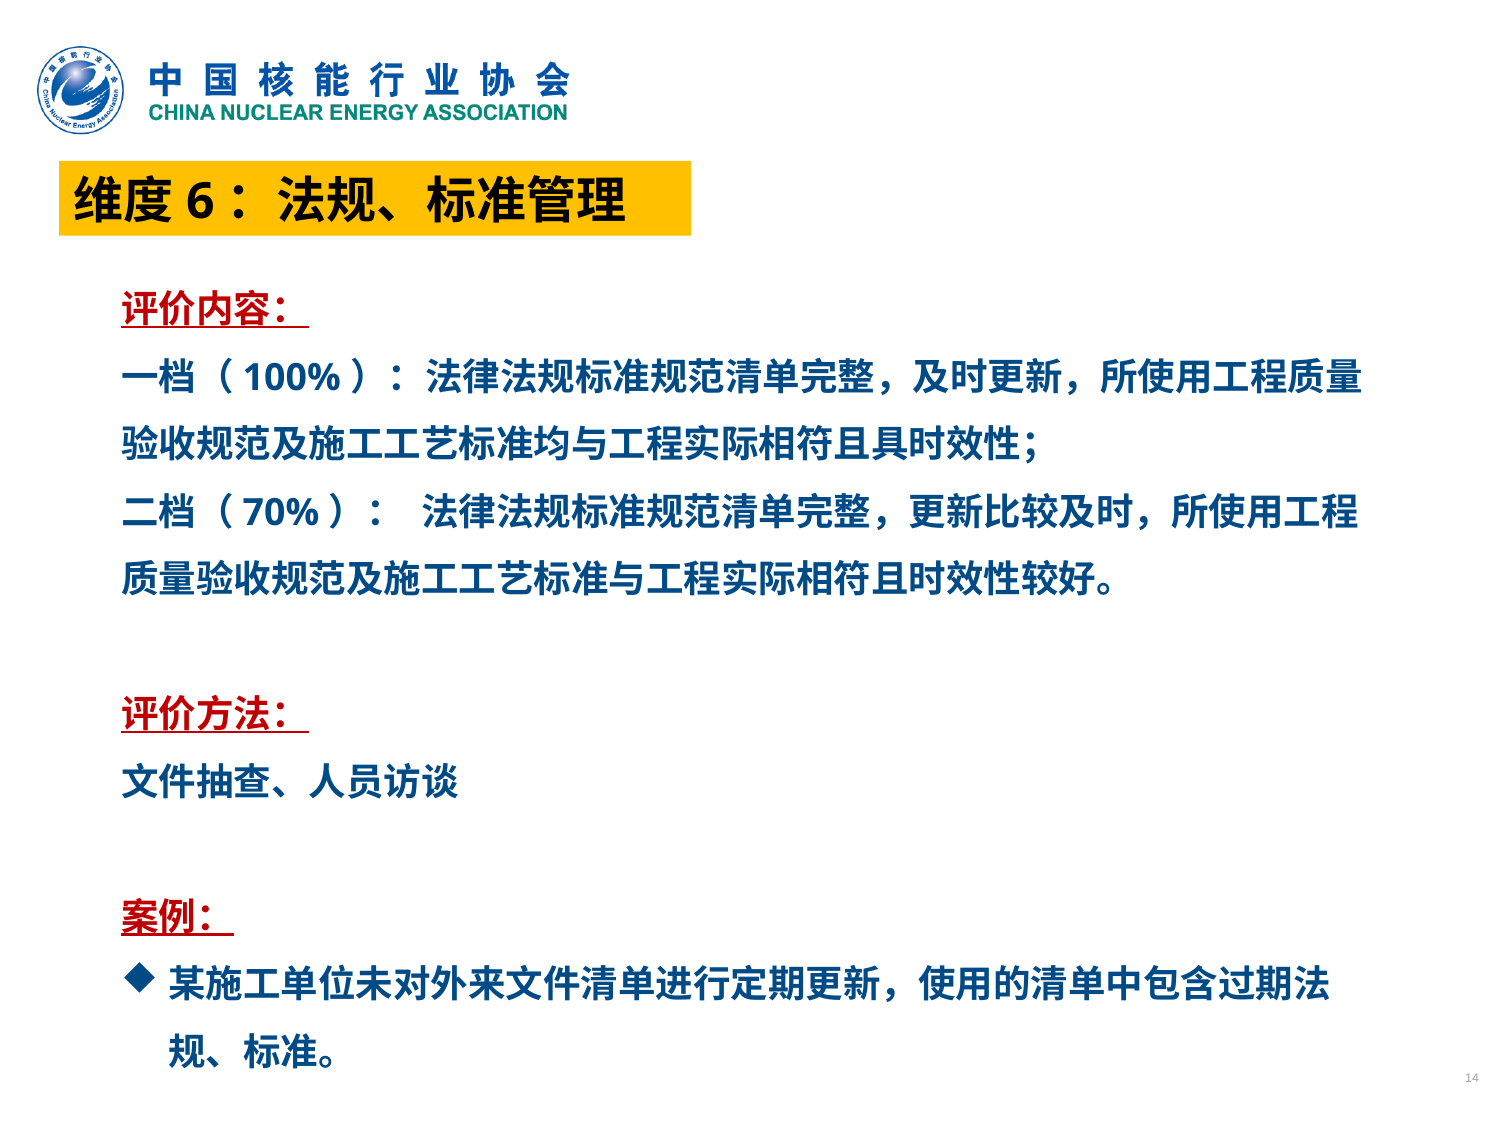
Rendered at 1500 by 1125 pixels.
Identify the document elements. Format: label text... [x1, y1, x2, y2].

text_box 维度6：法规、标准管理 [59, 160, 691, 236]
picture [32, 42, 573, 138]
text_box 评价内容： 一档（100%）：法律法规标准规范清单完整，及时更新，所使用工程质量验收规范及施工工艺标准均与工程实际相符且具时效性； 二档（70%）： 法律法规标准规范清单完整，更新比较及时，所使用工程质量验收规范及施工工艺标准与工程实际相符且时效性较好。 评价方法： 文件抽查、人员访谈 案例： 某施工单位未对外来文件清单进行定期更新，使用的清单中包含过期法规、标准。 [106, 255, 1400, 1081]
slide_number 14 [1144, 1047, 1495, 1107]
